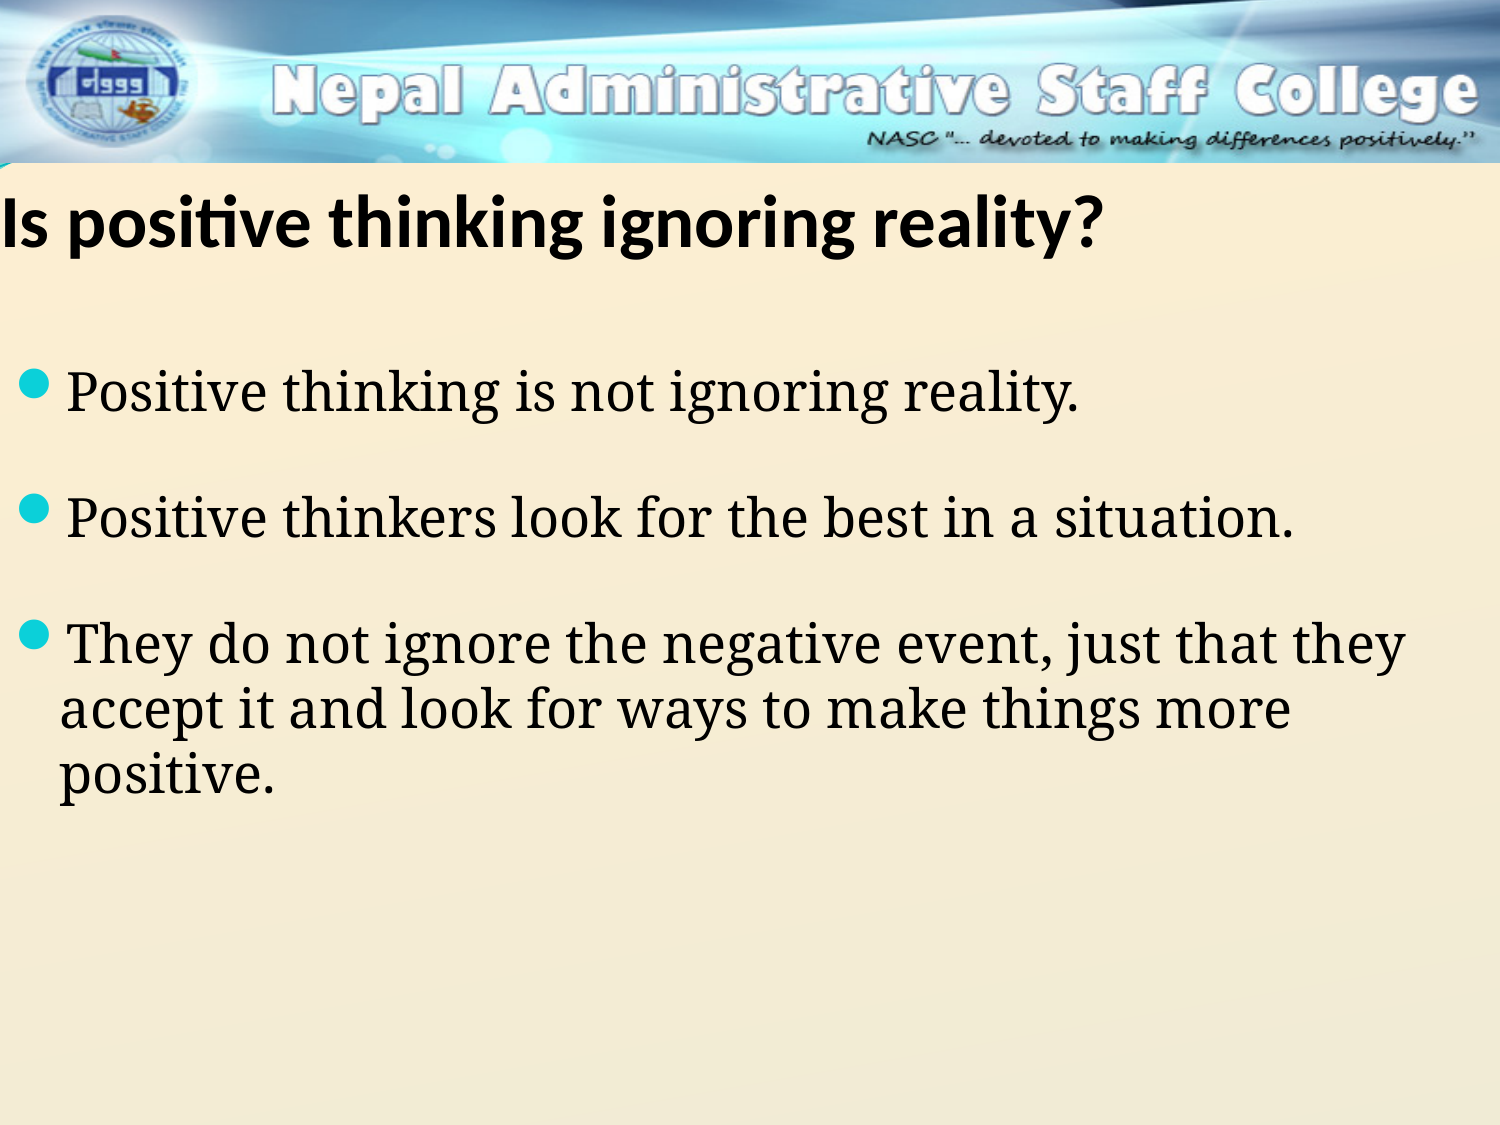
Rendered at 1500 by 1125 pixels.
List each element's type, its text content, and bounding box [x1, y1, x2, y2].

picture [0, 0, 1500, 163]
text_box Positive thinking is not ignoring reality. Positive thinkers look for the best in a situation. They do not ignore the negative event, just that they accept it and look for ways to make things more positive. [0, 349, 1500, 1125]
text_box Is positive thinking ignoring reality? [0, 105, 1494, 263]
